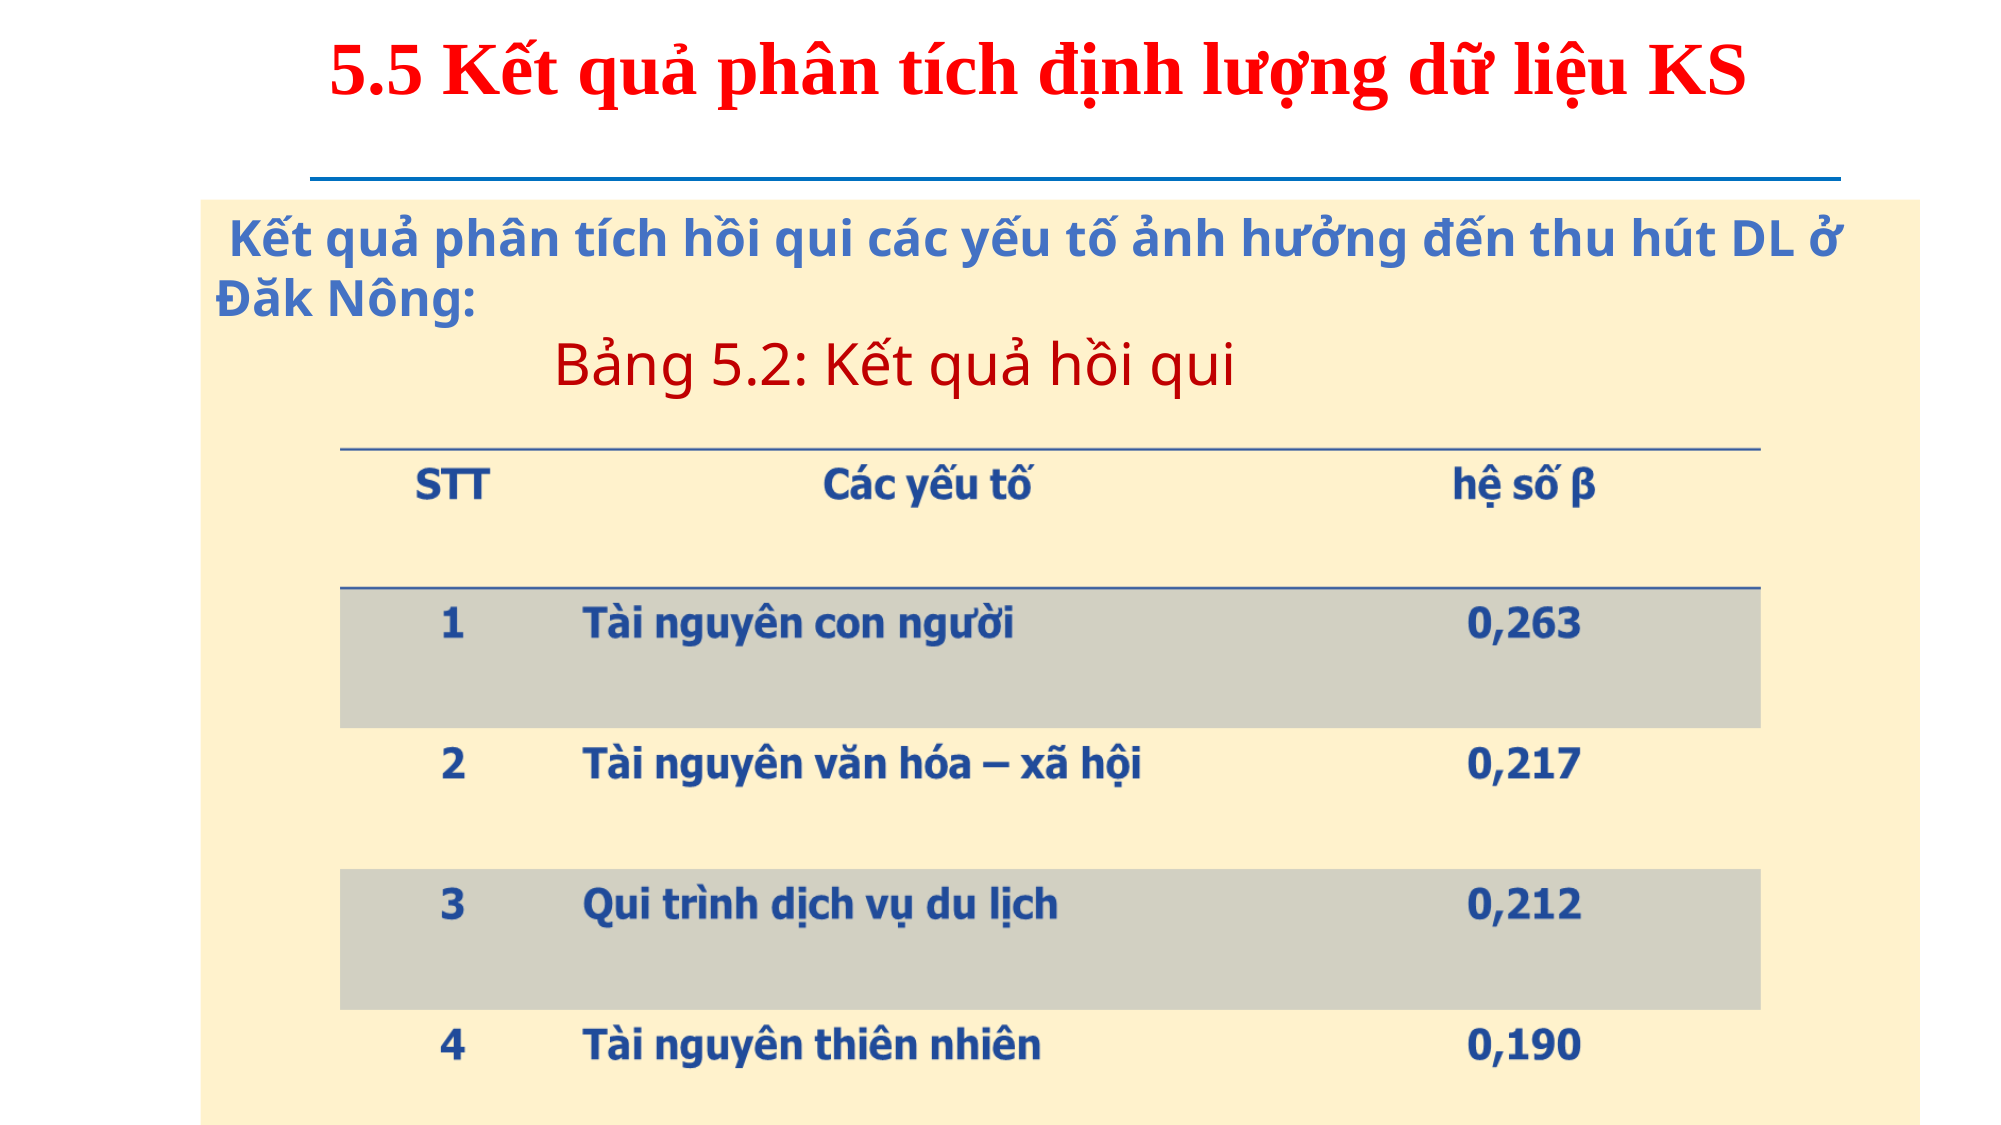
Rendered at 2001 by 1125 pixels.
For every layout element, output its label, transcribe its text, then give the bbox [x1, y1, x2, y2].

list [142, 196, 1868, 981]
text_box Kết quả phân tích hồi qui các yếu tố ảnh hưởng đến thu hút DL ở Đăk Nông: Bảng 5.2: Kết quả hồi qui [200, 199, 1920, 1125]
picture [339, 443, 1764, 1125]
title 5.5 Kết quả phân tích định lượng dữ liệu KS [167, 25, 1893, 115]
